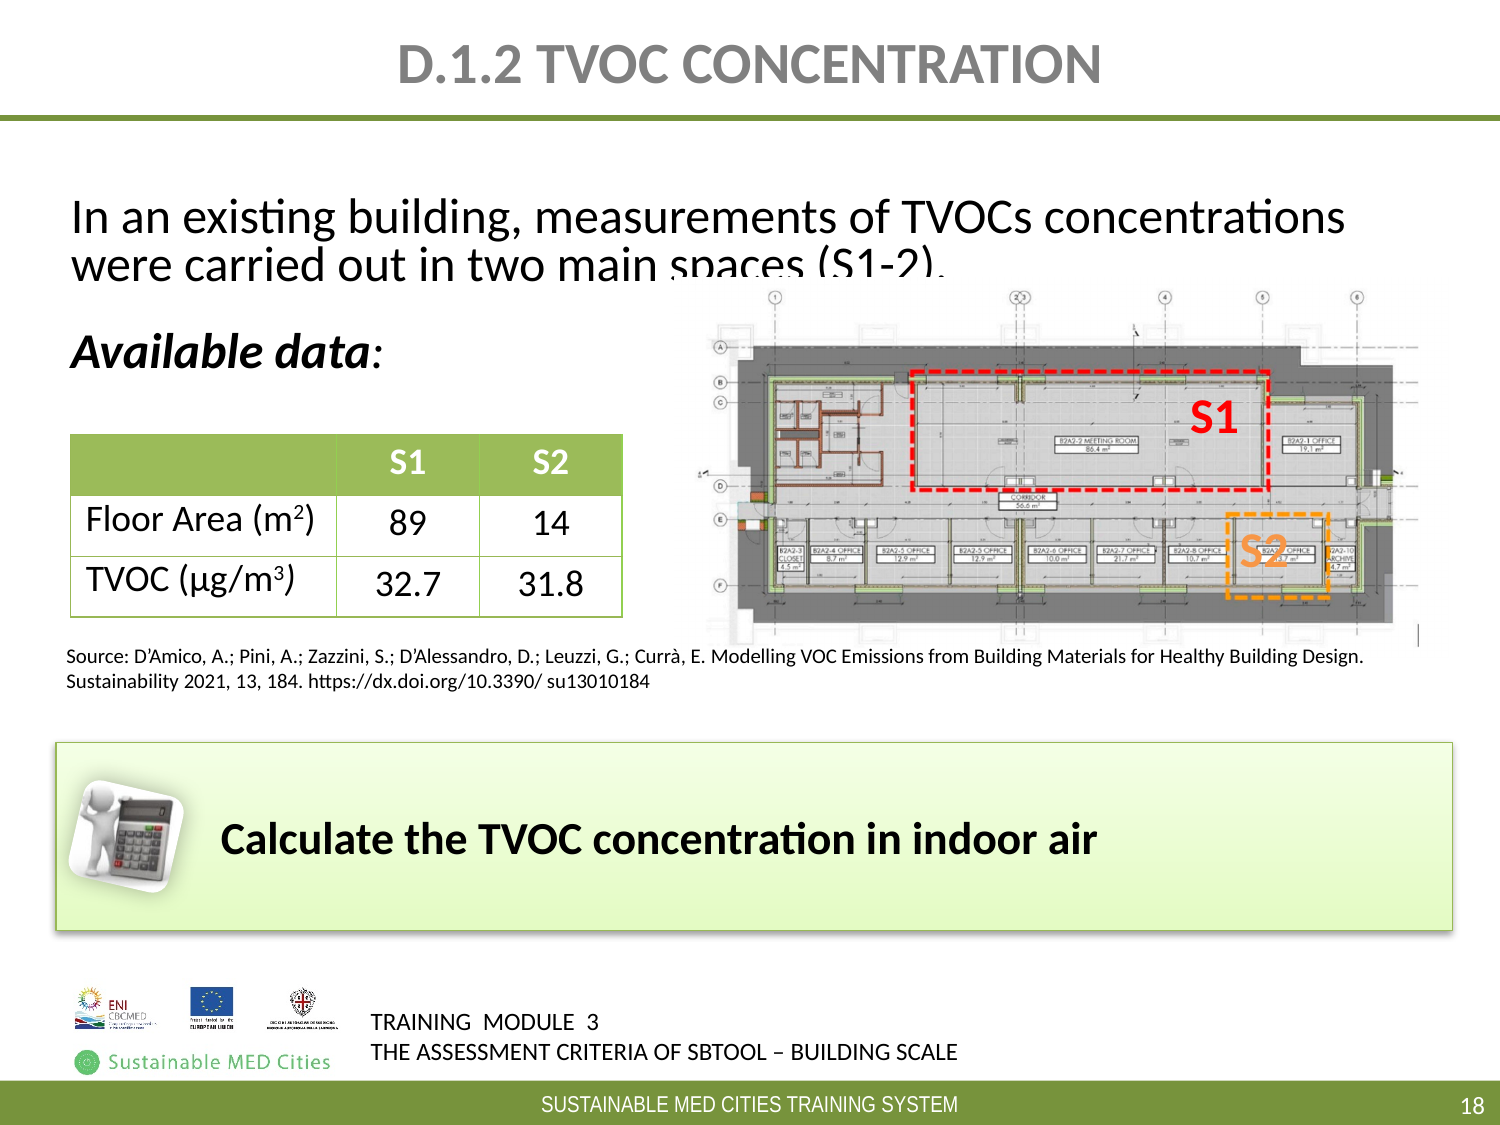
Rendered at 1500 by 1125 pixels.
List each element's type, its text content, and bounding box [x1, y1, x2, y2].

picture [62, 978, 356, 1080]
table_cell 32.7 [337, 557, 479, 616]
picture [673, 277, 1449, 659]
table_cell TVOC (μg/m3) [71, 557, 336, 616]
table_header [71, 435, 336, 495]
table_header S1 [337, 435, 479, 495]
text_box Source: D’Amico, A.; Pini, A.; Zazzini, S.; D’Alessandro, D.; Leuzzi, G.; Currà, E. Modelling VOC Emissions from Building Materials for Healthy Building Design. Sustainability 2021, 13, 184. https://dx.doi.org/10.3390/ su13010184 [51, 634, 1445, 700]
table_cell 31.8 [480, 557, 621, 616]
table_header S2 [480, 435, 621, 495]
title D.1.2 TVOC CONCENTRATION [0, 0, 1500, 121]
table_cell 89 [337, 496, 479, 556]
table_cell Floor Area (m2) [71, 496, 336, 556]
slide_number 18 [1399, 1074, 1500, 1125]
text_box In an existing building, measurements of TVOCs concentrations were carried out in two main spaces (S1-2). Available data: [55, 187, 1449, 428]
table_cell 14 [480, 496, 621, 556]
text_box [55, 742, 1453, 931]
